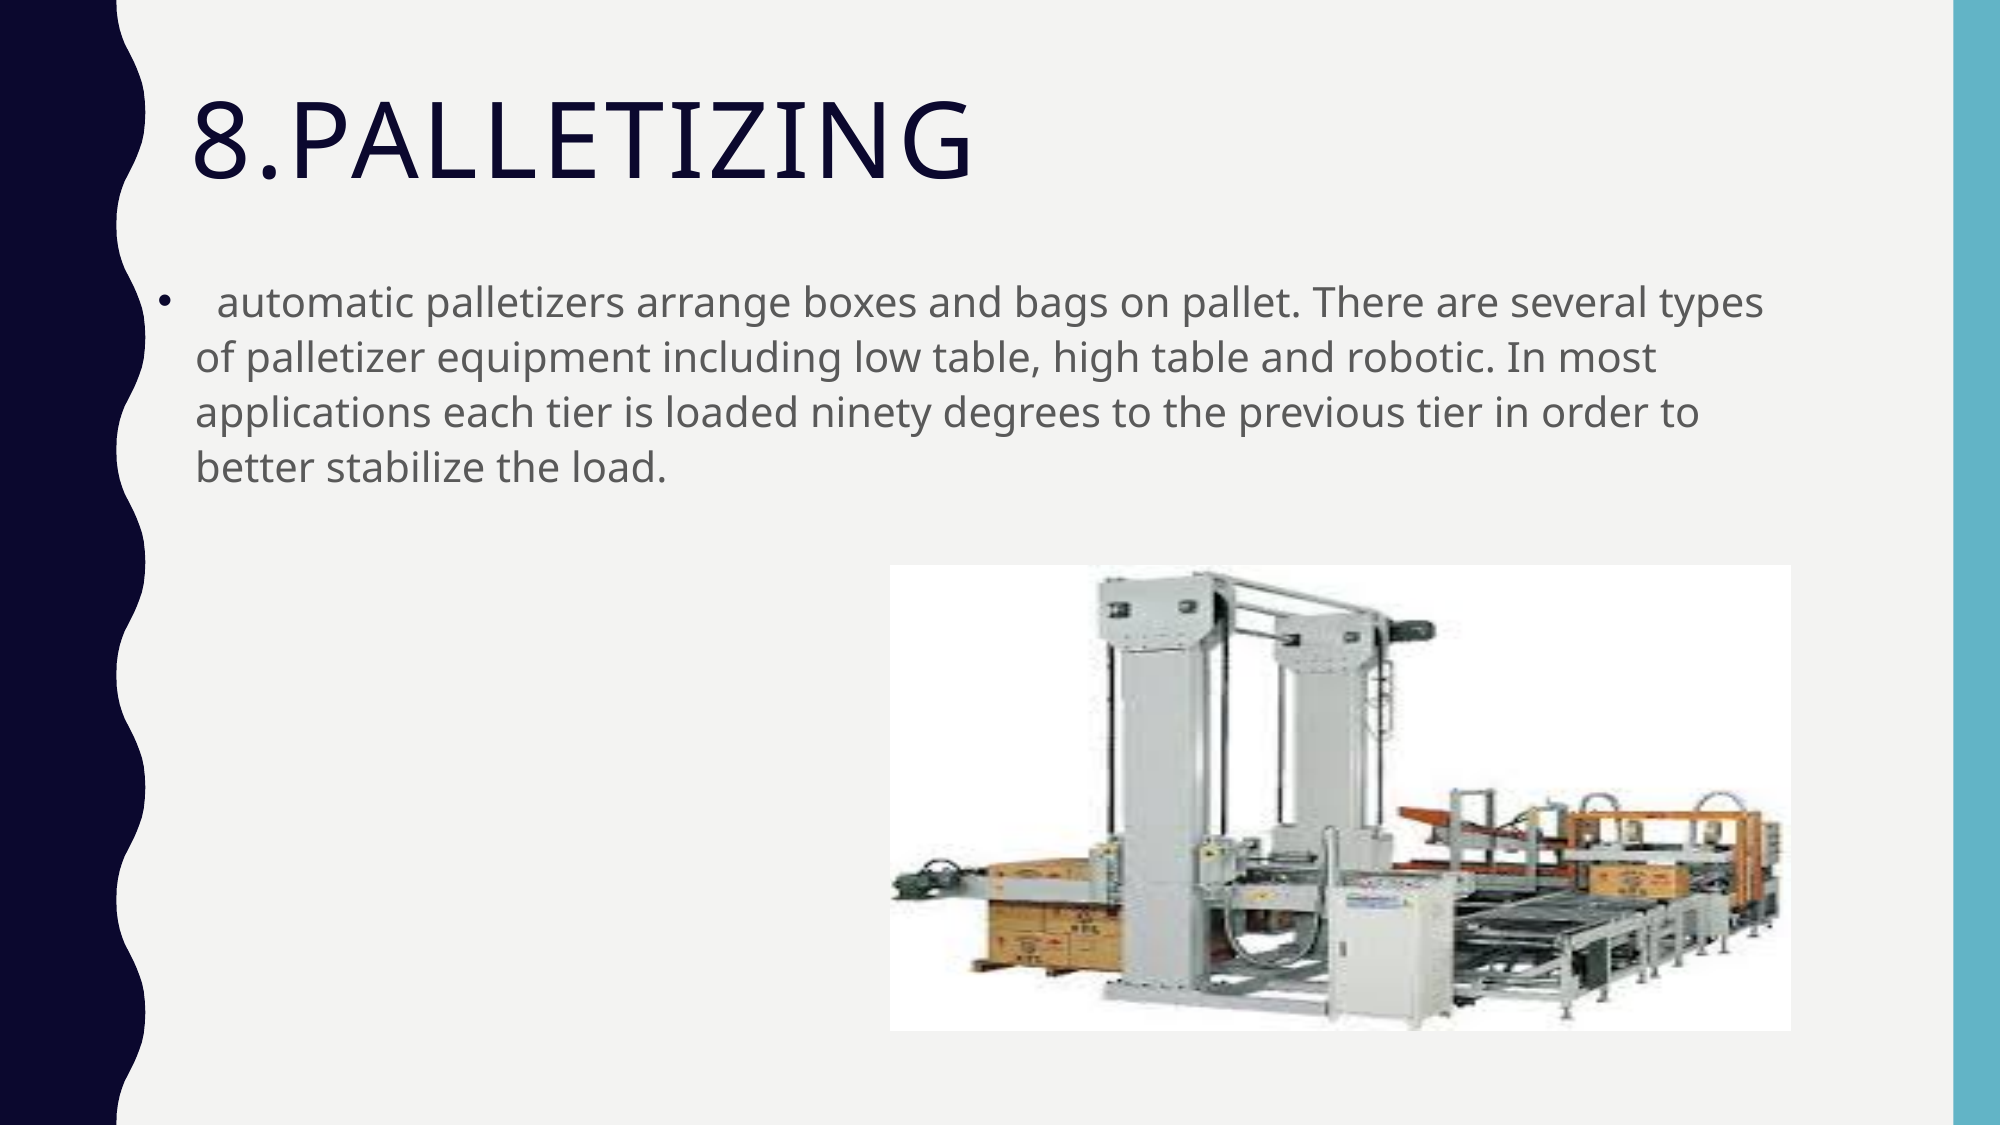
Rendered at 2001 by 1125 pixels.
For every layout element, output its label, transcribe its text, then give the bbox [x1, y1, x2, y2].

list automatic palletizers arrange boxes and bags on pallet. There are several types of palletizer equipment including low table, high table and robotic. In most applications each tier is loaded ninety degrees to the previous tier in order to better stabilize the load. [142, 263, 1826, 1013]
picture [890, 565, 1791, 1031]
title 8.Palletizing [175, 79, 1826, 227]
